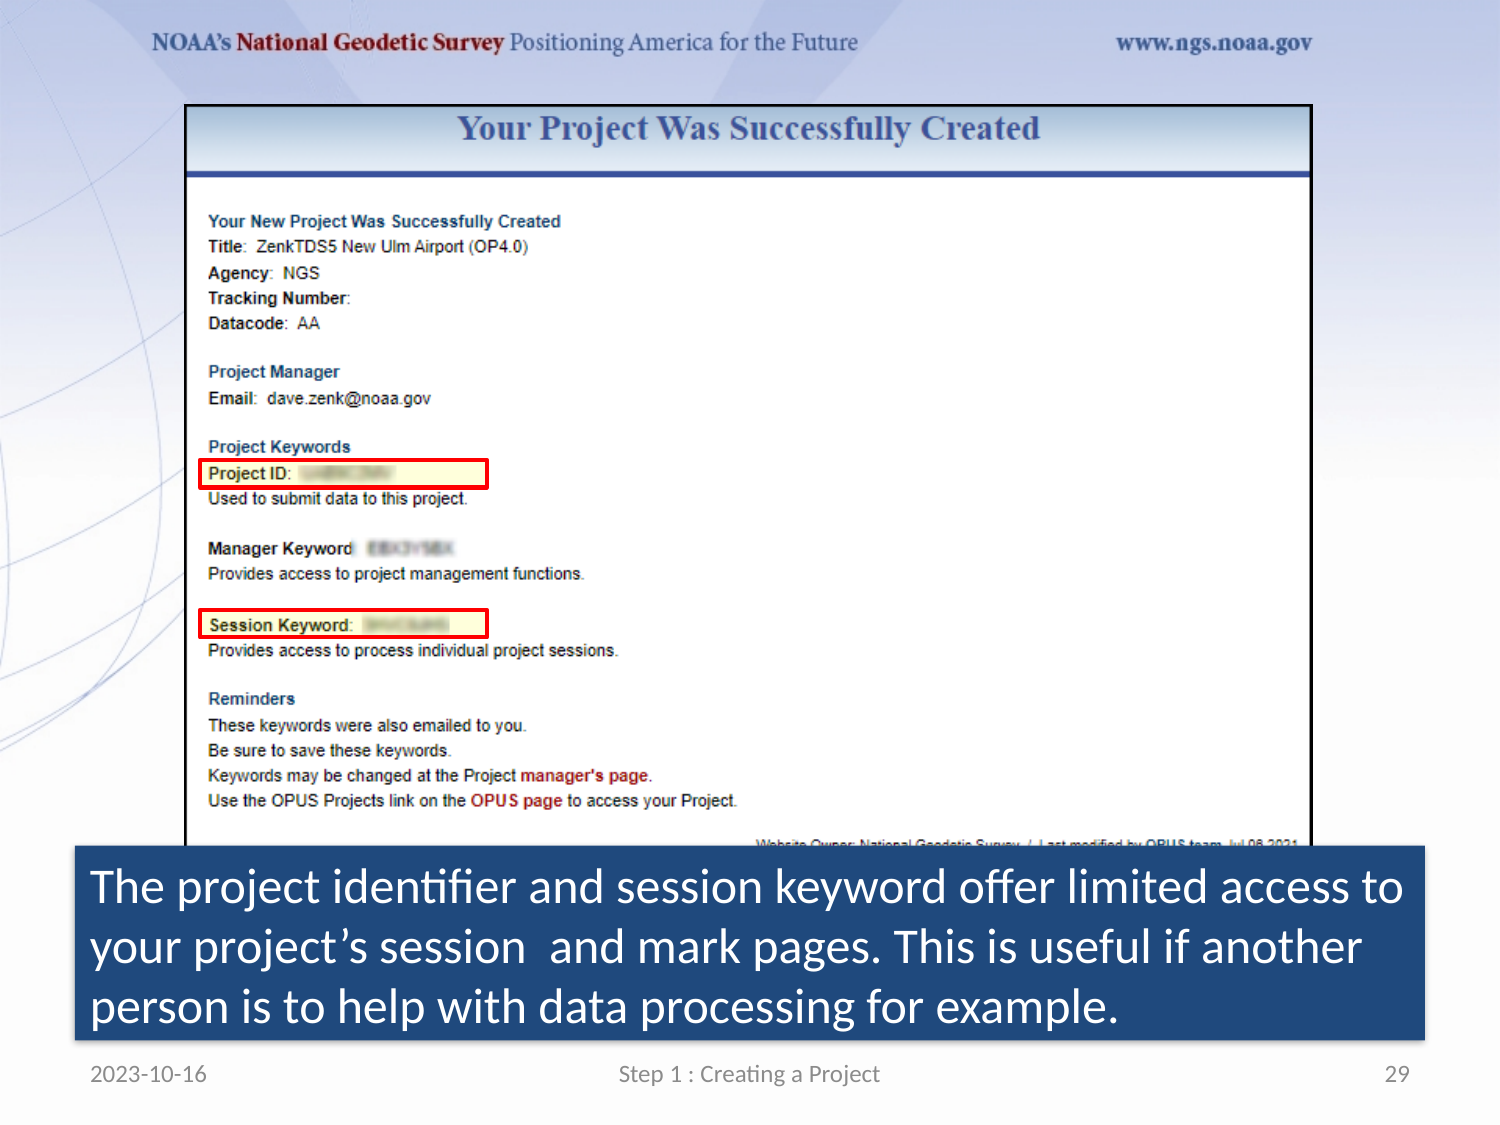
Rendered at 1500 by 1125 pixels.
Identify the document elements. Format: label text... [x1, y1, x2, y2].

picture [0, 0, 1500, 1125]
slide_number 29 [1074, 1047, 1425, 1103]
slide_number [75, 1047, 425, 1103]
text_box The project identifier and session keyword offer limited access to your project’s session and mark pages. This is useful if another person is to help with data processing for example. [74, 845, 1425, 1041]
footer Step 1 : Creating a Project [512, 1048, 988, 1103]
